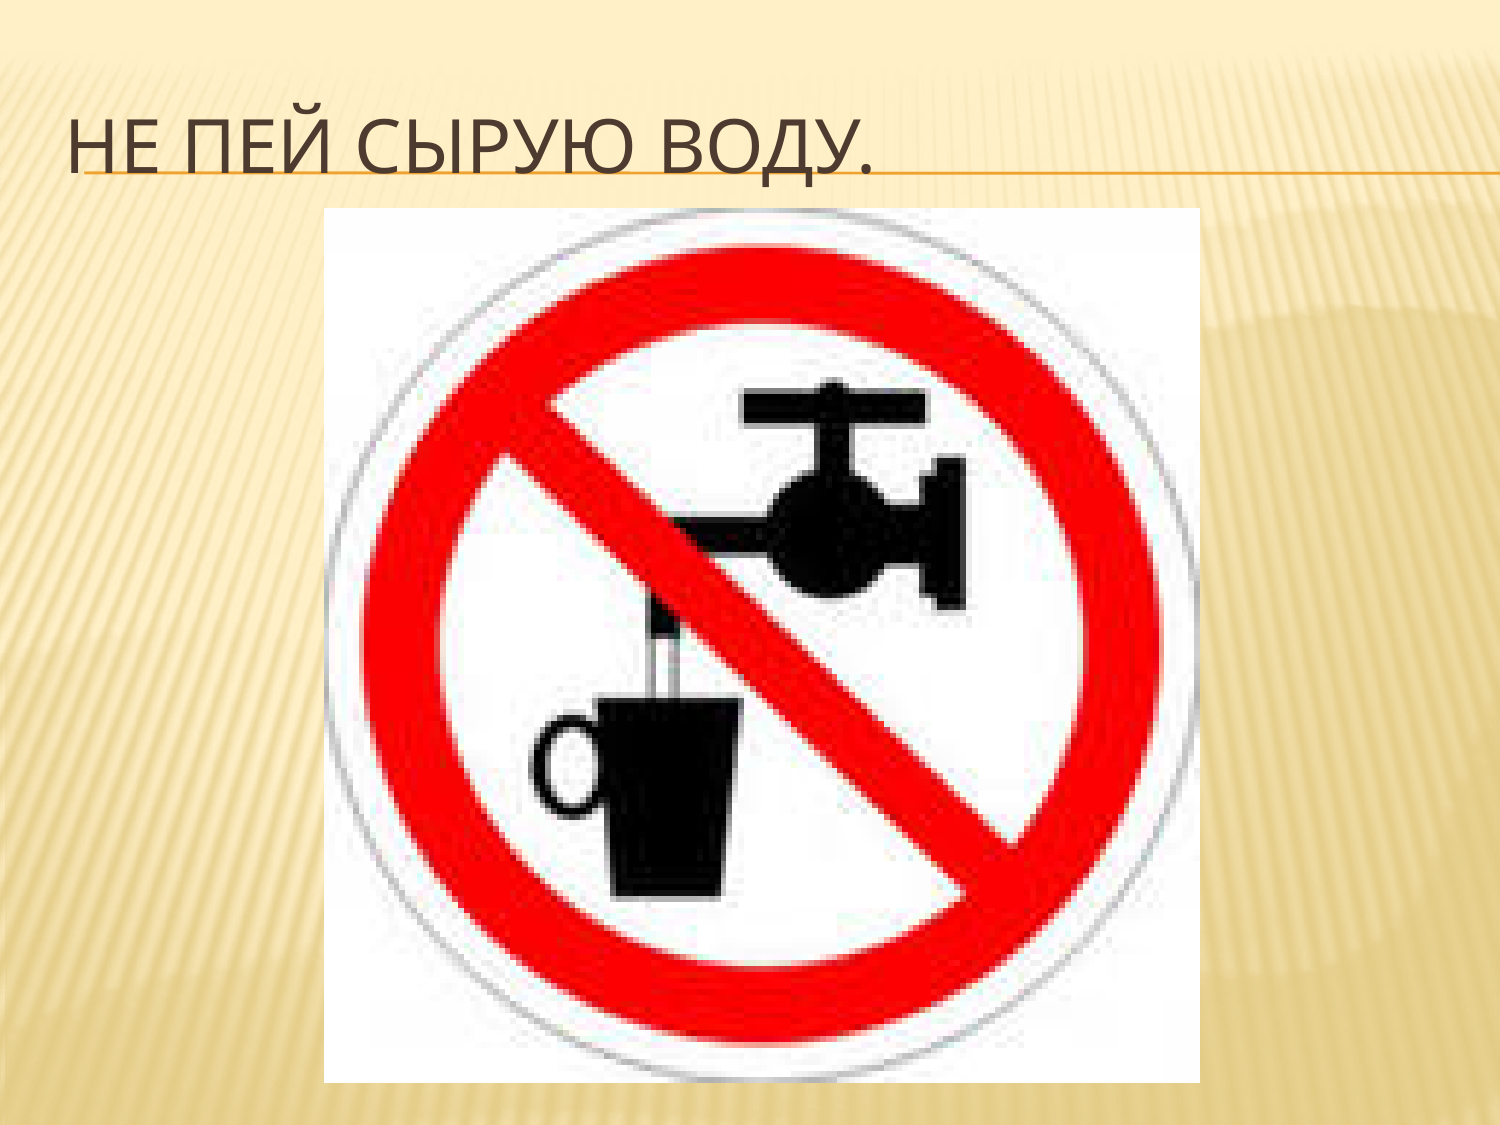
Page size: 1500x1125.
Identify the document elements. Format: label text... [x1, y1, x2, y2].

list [324, 207, 1200, 1083]
title Не пей сырую воду. [50, 75, 1475, 213]
